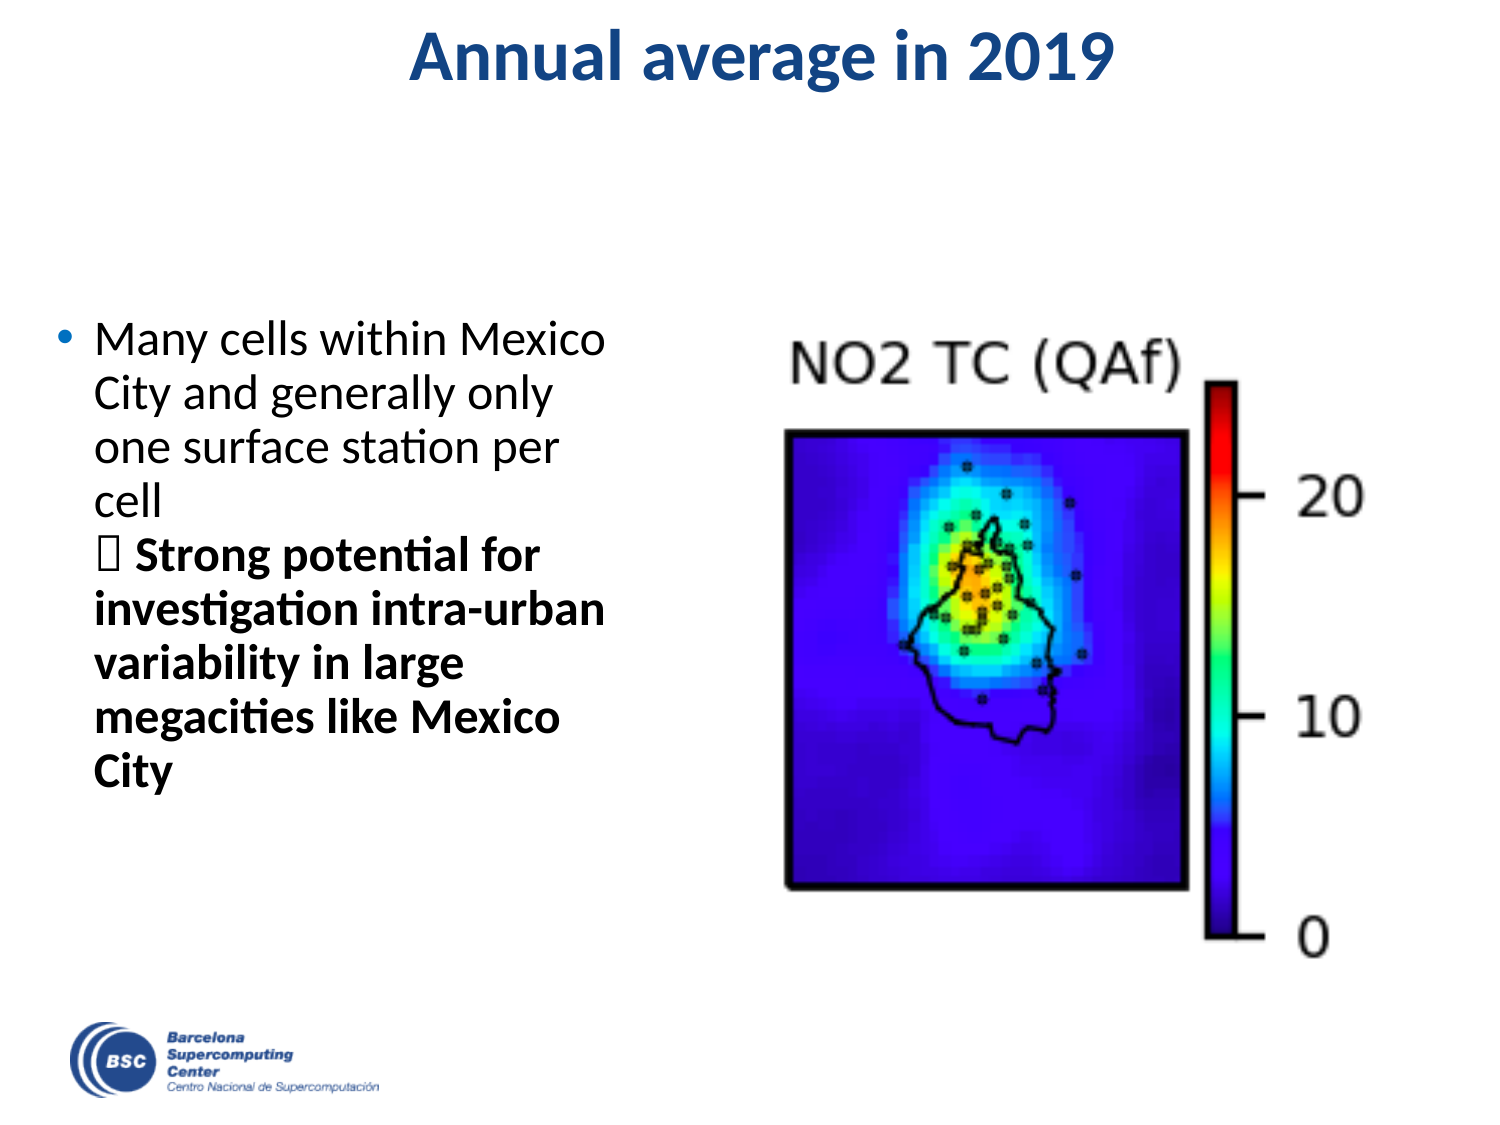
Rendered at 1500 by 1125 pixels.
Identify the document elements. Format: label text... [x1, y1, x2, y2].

list Many cells within Mexico City and generally only one surface station per cell  Strong potential for investigation intra-urban variability in large megacities like Mexico City [32, 178, 666, 932]
title Annual average in 2019 [132, 0, 1410, 114]
picture [70, 1022, 379, 1098]
picture [752, 288, 1393, 993]
